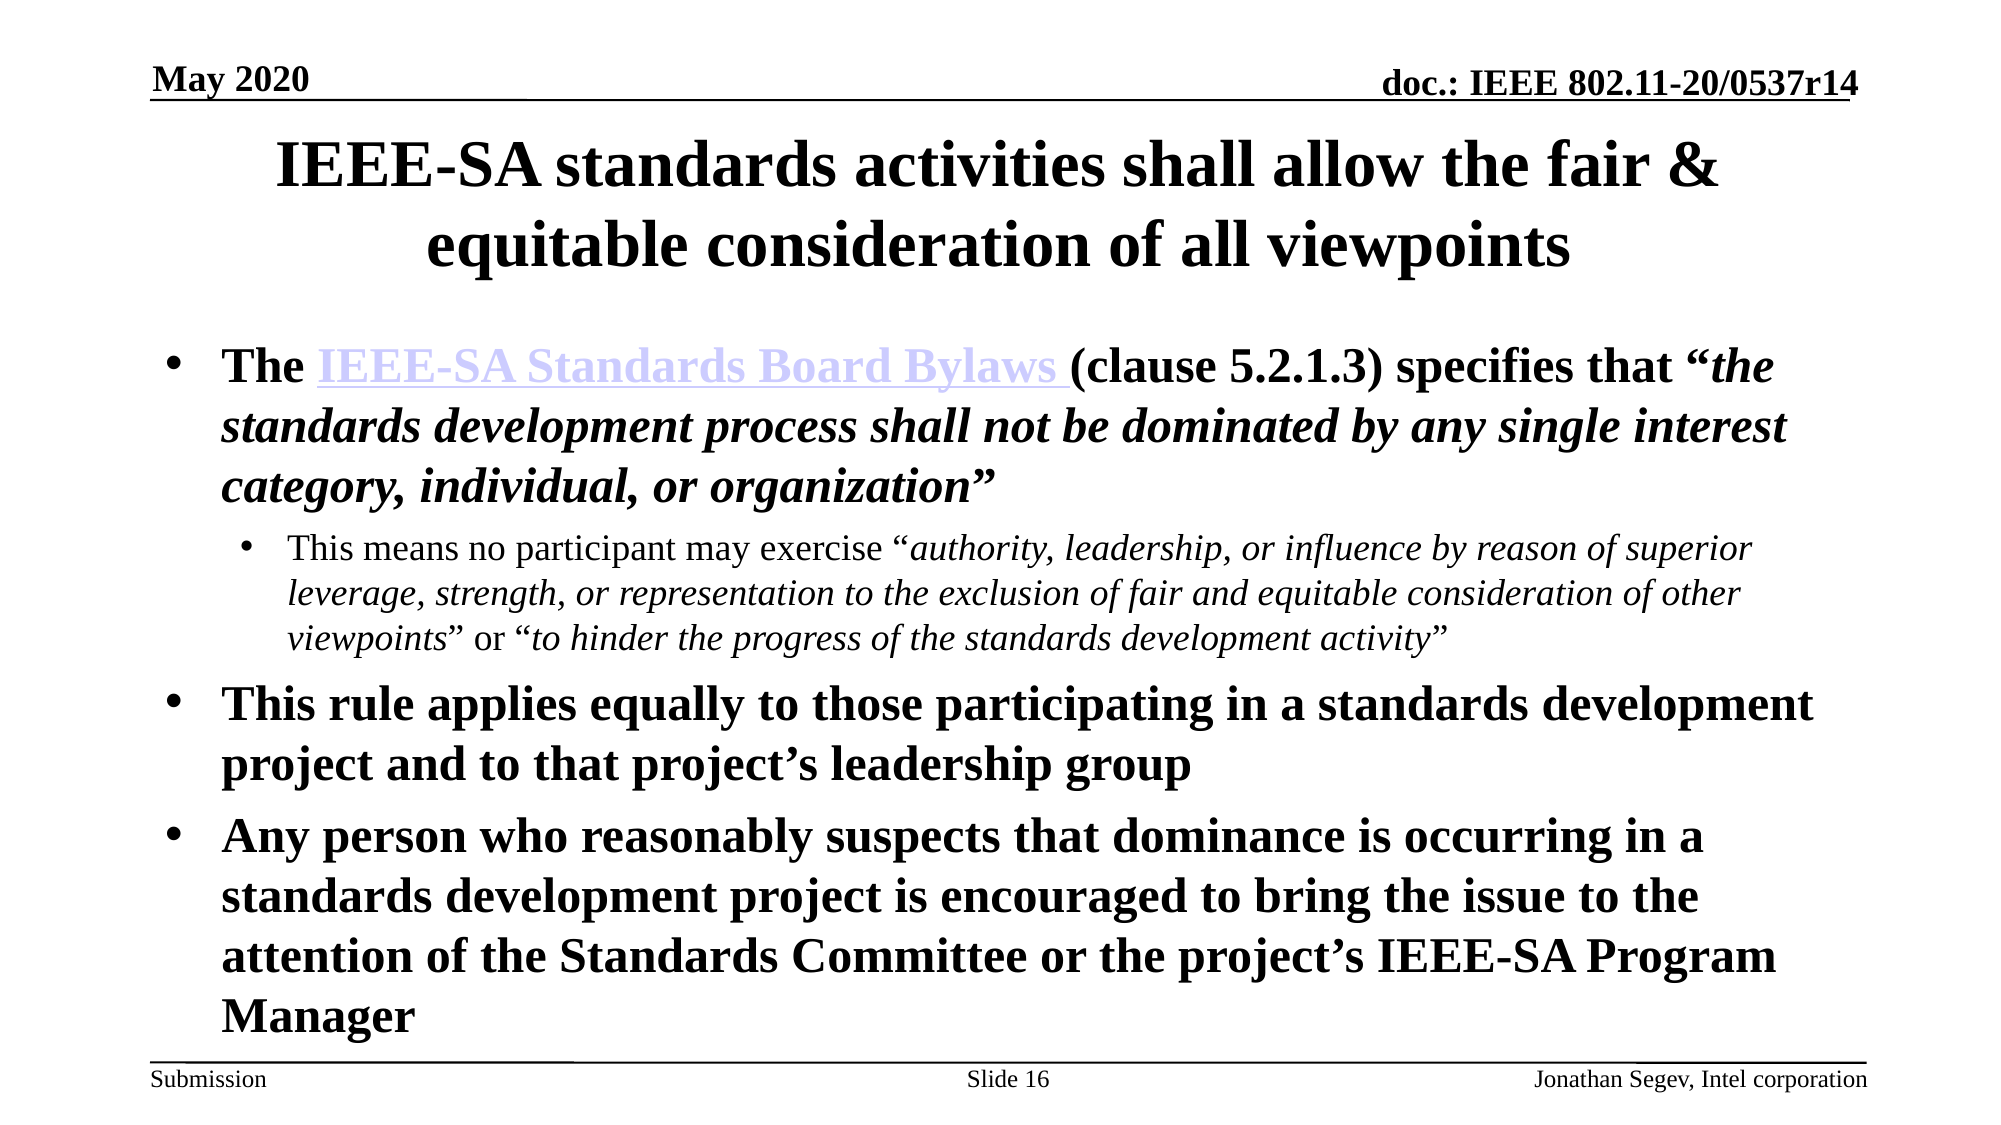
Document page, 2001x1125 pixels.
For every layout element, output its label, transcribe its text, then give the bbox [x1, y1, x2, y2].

footer Jonathan Segev, Intel corporation [1171, 1061, 1869, 1093]
list The IEEE-SA Standards Board Bylaws (clause 5.2.1.3) specifies that “the standards development process shall not be dominated by any single interest category, individual, or organization” This means no participant may exercise “authority, leadership, or influence by reason of superior leverage, strength, or representation to the exclusion of fair and equitable consideration of other viewpoints” or “to hinder the progress of the standards development activity” This rule applies equally to those participating in a standards development project and to that project’s leadership group Any person who reasonably suspects that dominance is occurring in a standards development project is encouraged to bring the issue to the attention of the Standards Committee or the project’s IEEE-SA Program Manager [149, 324, 1850, 1000]
slide_number Slide 16 [950, 1061, 1067, 1123]
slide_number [152, 54, 563, 100]
title IEEE-SA standards activities shall allow the fair & equitable consideration of all viewpoints [149, 112, 1850, 288]
